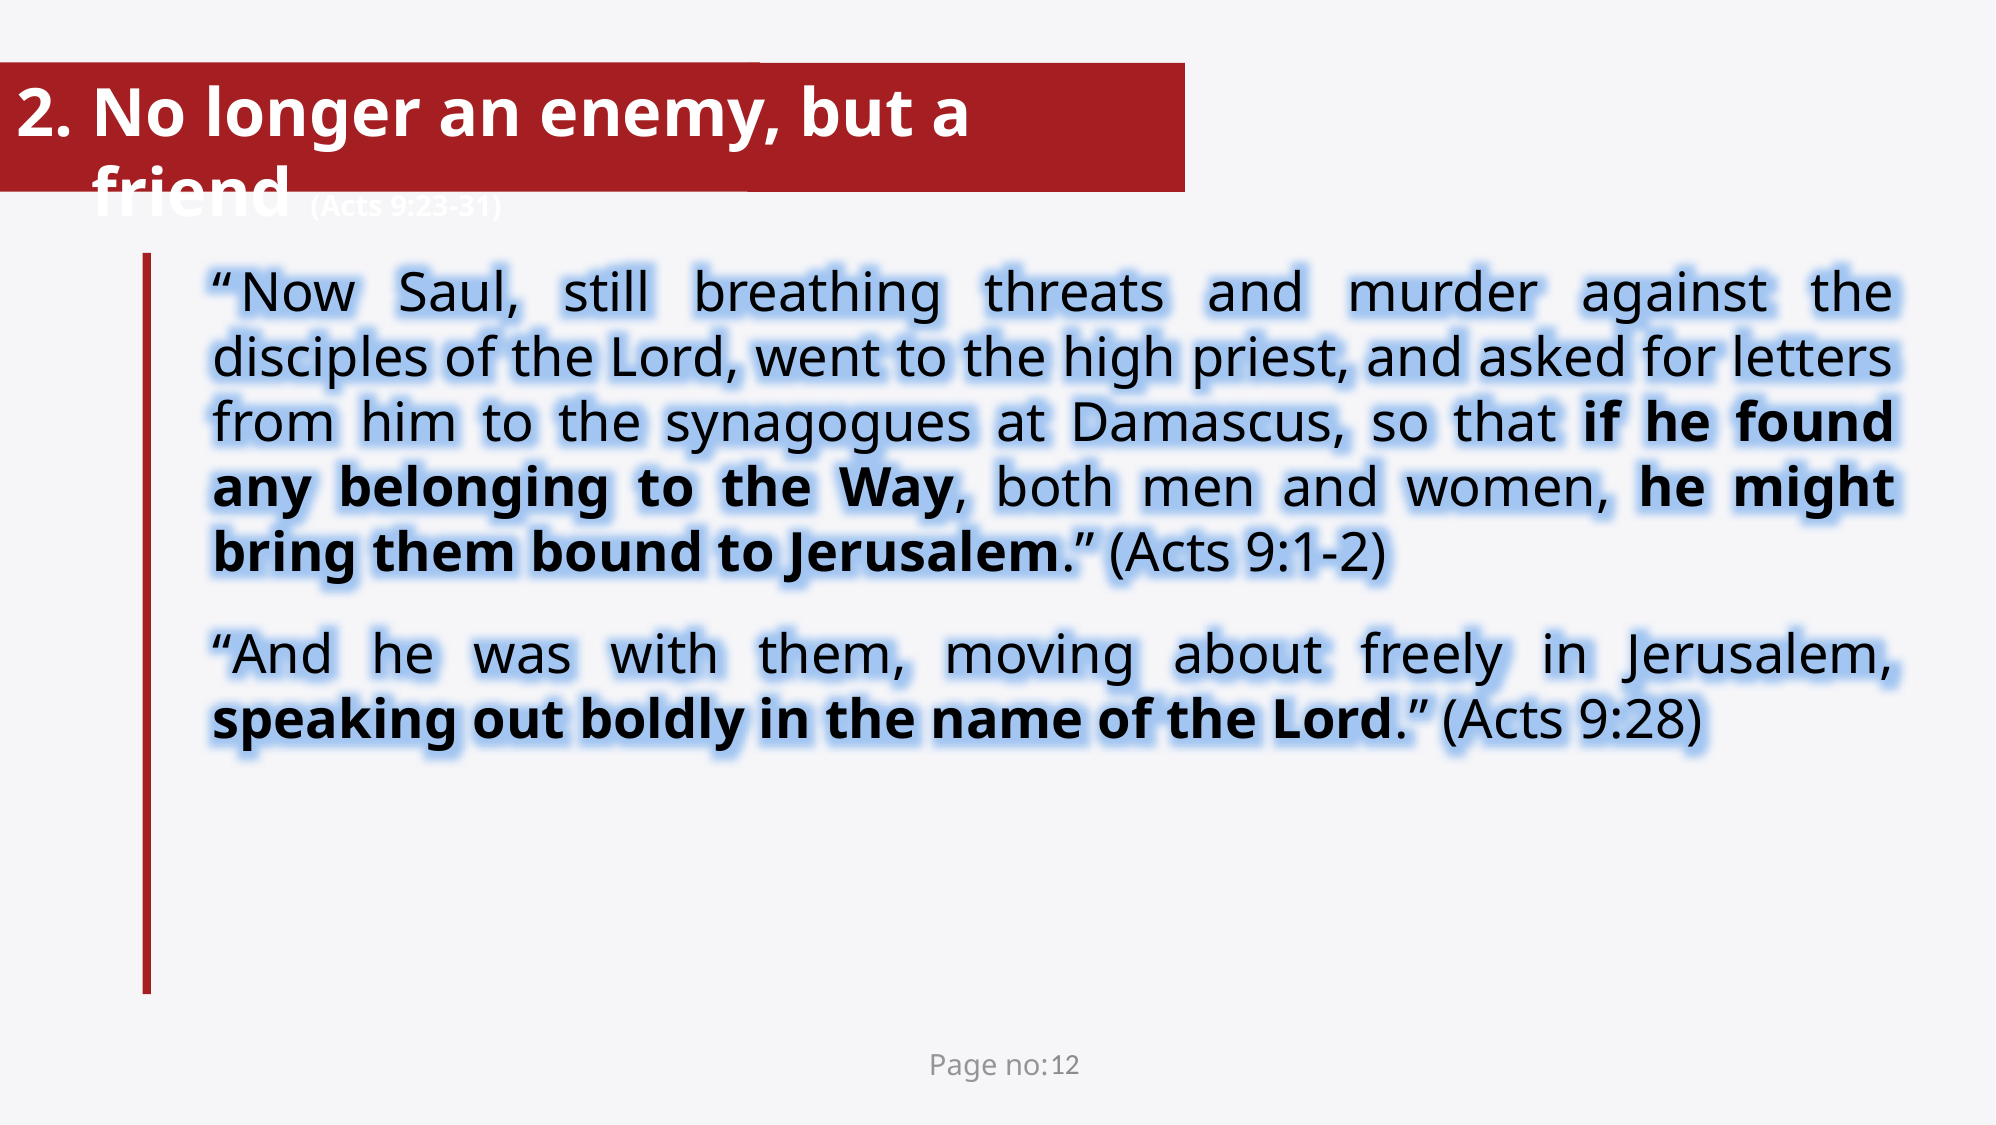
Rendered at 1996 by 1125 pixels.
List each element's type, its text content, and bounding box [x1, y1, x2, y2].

text_box “And he was with them, moving about freely in Jerusalem, speaking out boldly in the name of the Lord.” (Acts 9:28) [198, 612, 1911, 758]
text_box [745, 61, 1187, 194]
text_box No longer an enemy, but a friend (Acts 9:23-31) [745, 115, 1094, 188]
text_box “ Now Saul, still breathing threats and murder against the disciples of the Lord, went to the high priest, and asked for letters from him to the synagogues at Damascus, so that if he found any belonging to the Way, both men and women, he might bring them bound to Jerusalem.” (Acts 9:1-2) [198, 249, 1911, 590]
